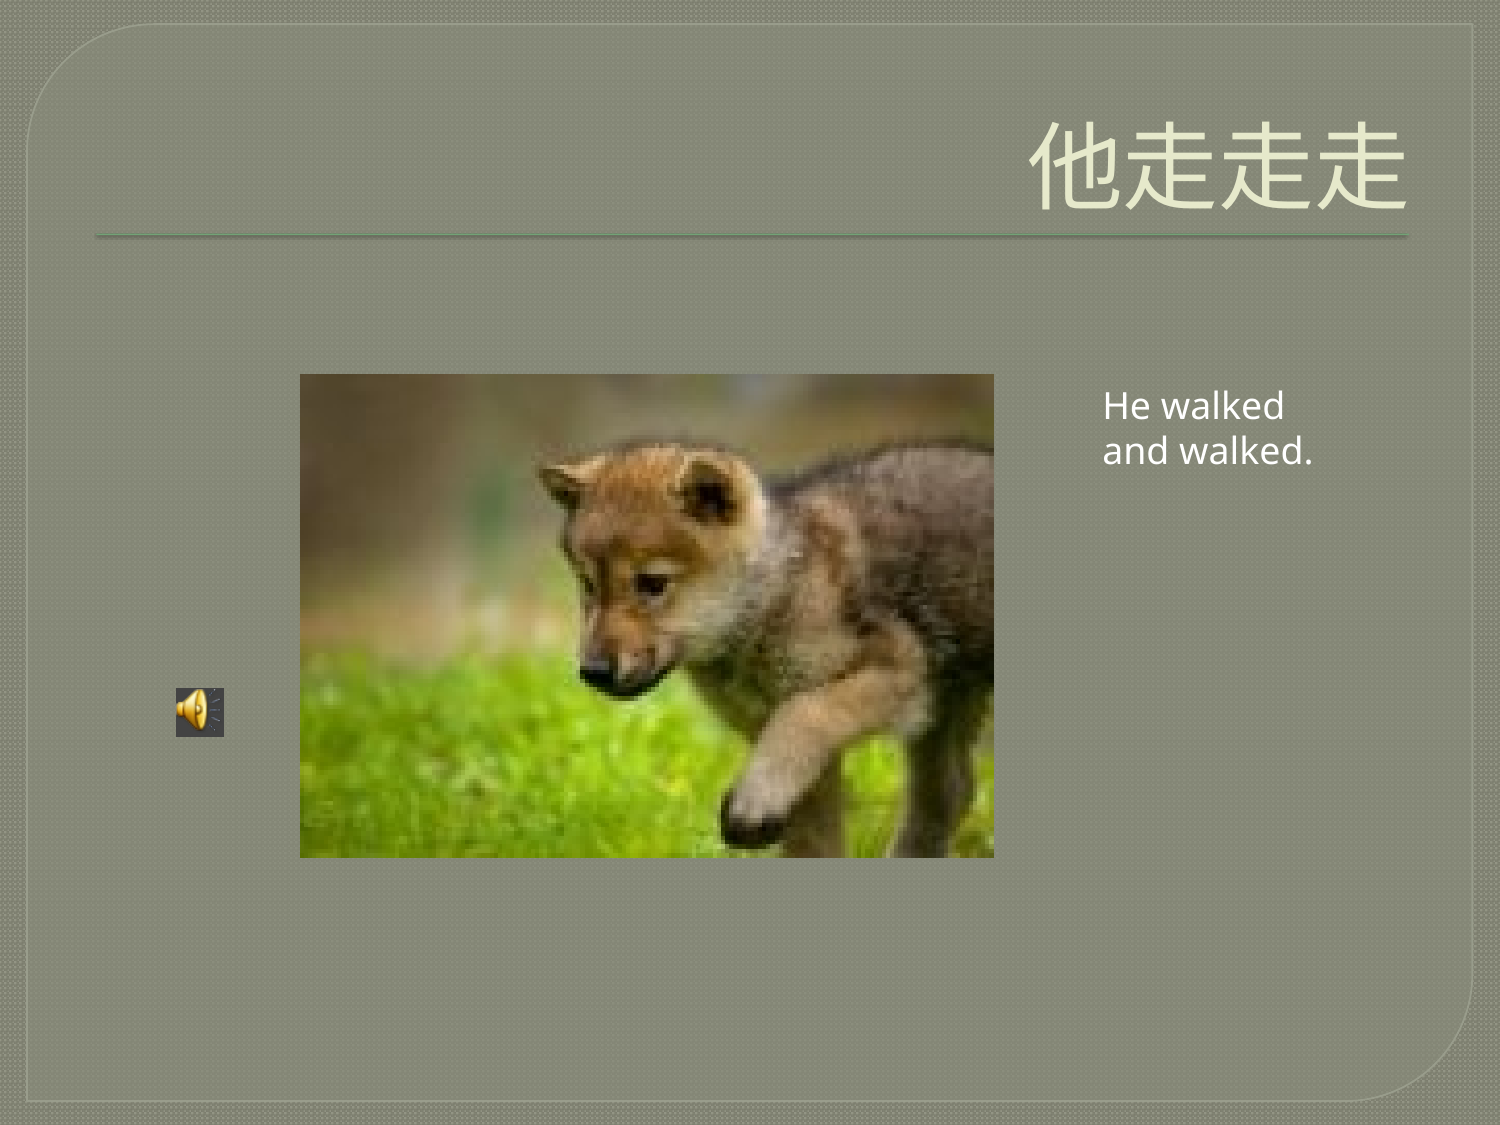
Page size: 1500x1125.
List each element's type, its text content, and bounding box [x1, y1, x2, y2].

picture [174, 687, 226, 738]
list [299, 374, 994, 859]
title 他走走走 [75, 41, 1425, 230]
text_box He walked and walked. [1087, 374, 1350, 480]
